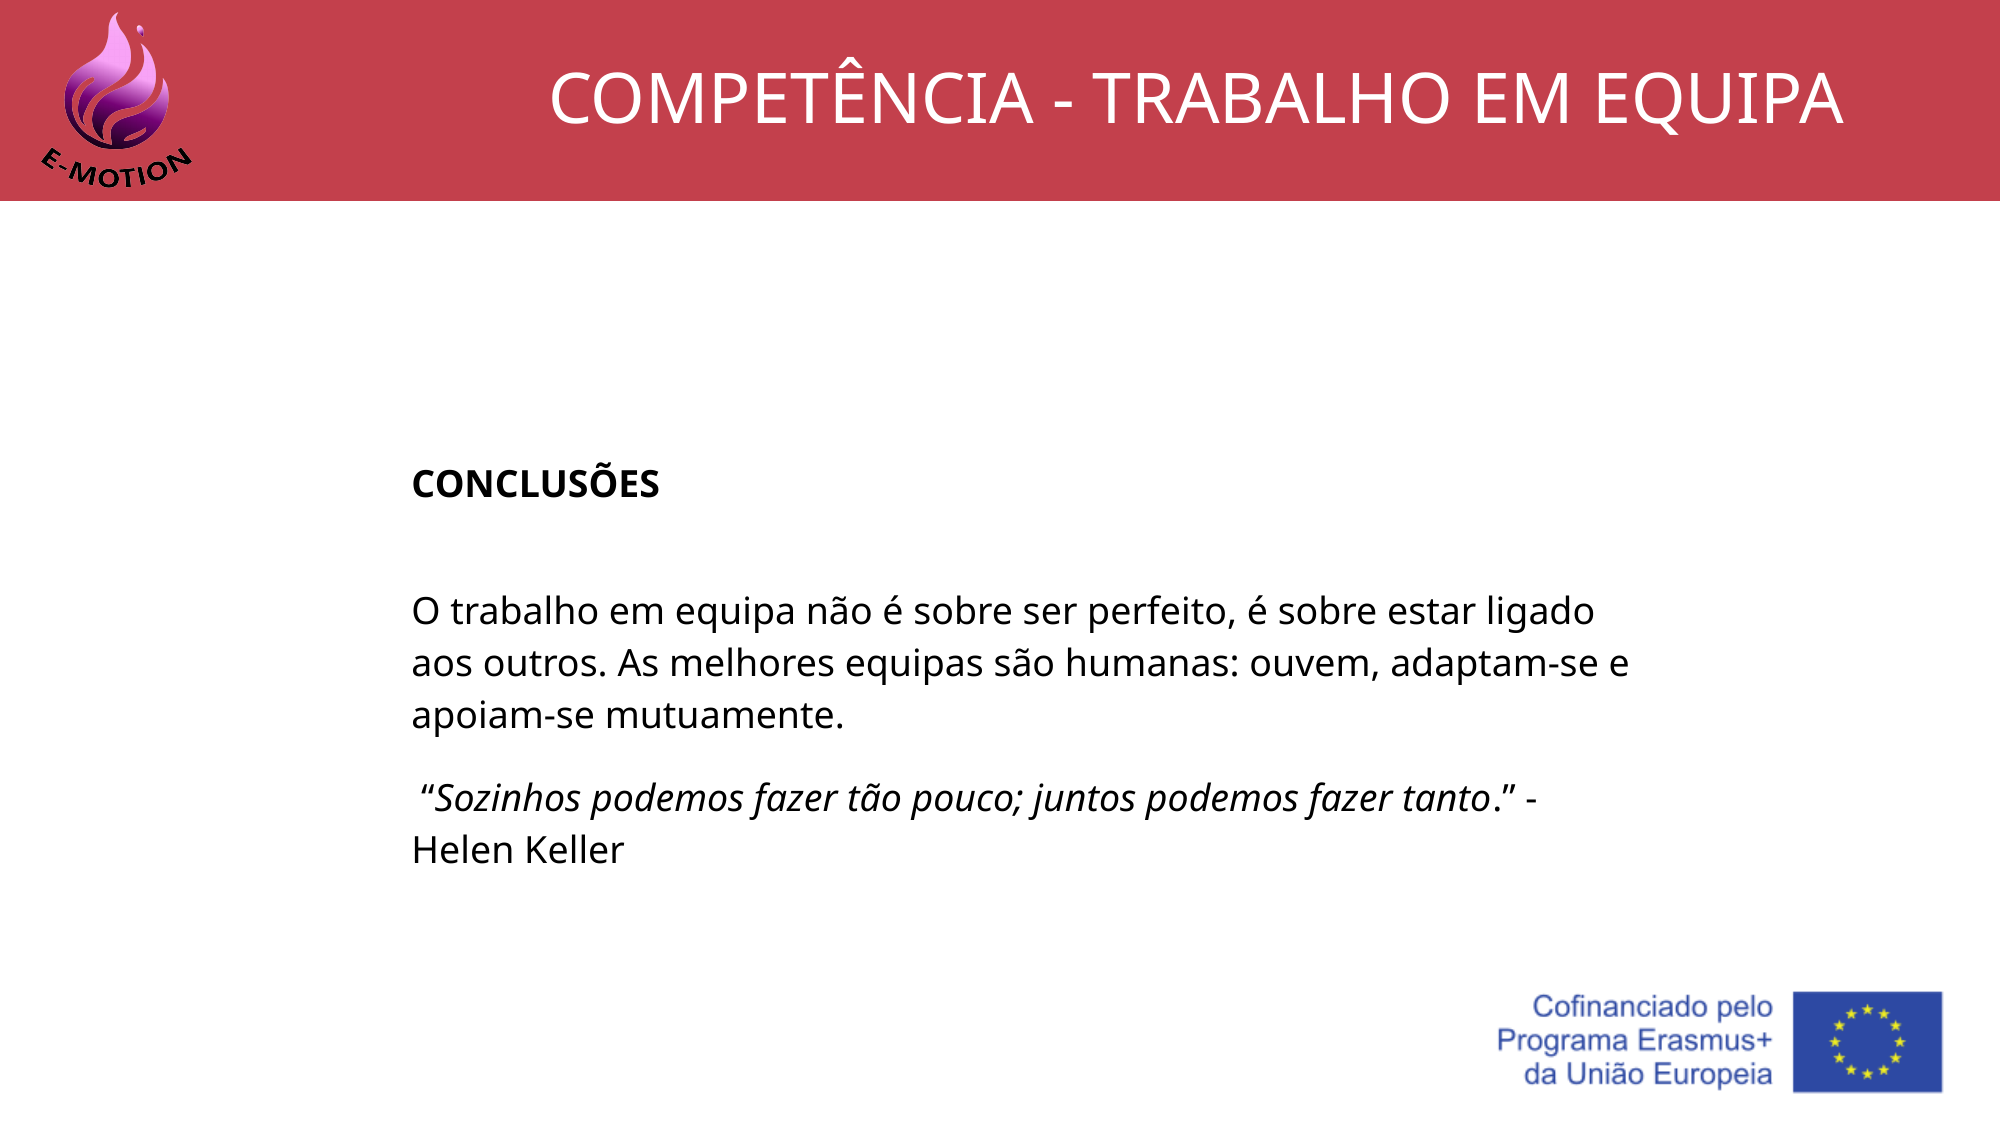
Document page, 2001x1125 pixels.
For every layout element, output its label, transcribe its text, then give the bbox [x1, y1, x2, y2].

picture [0, 0, 253, 247]
text_box COMPETÊNCIA - TRABALHO EM EQUIPA [257, 55, 1861, 196]
text_box CONCLUSÕES O trabalho em equipa não é sobre ser perfeito, é sobre estar ligado aos outros. As melhores equipas são humanas: ouvem, adaptam-se e apoiam-se mutuamente. “Sozinhos podemos fazer tão pouco; juntos podemos fazer tanto.” - Helen Keller [396, 452, 1655, 955]
picture [1396, 955, 2000, 1125]
